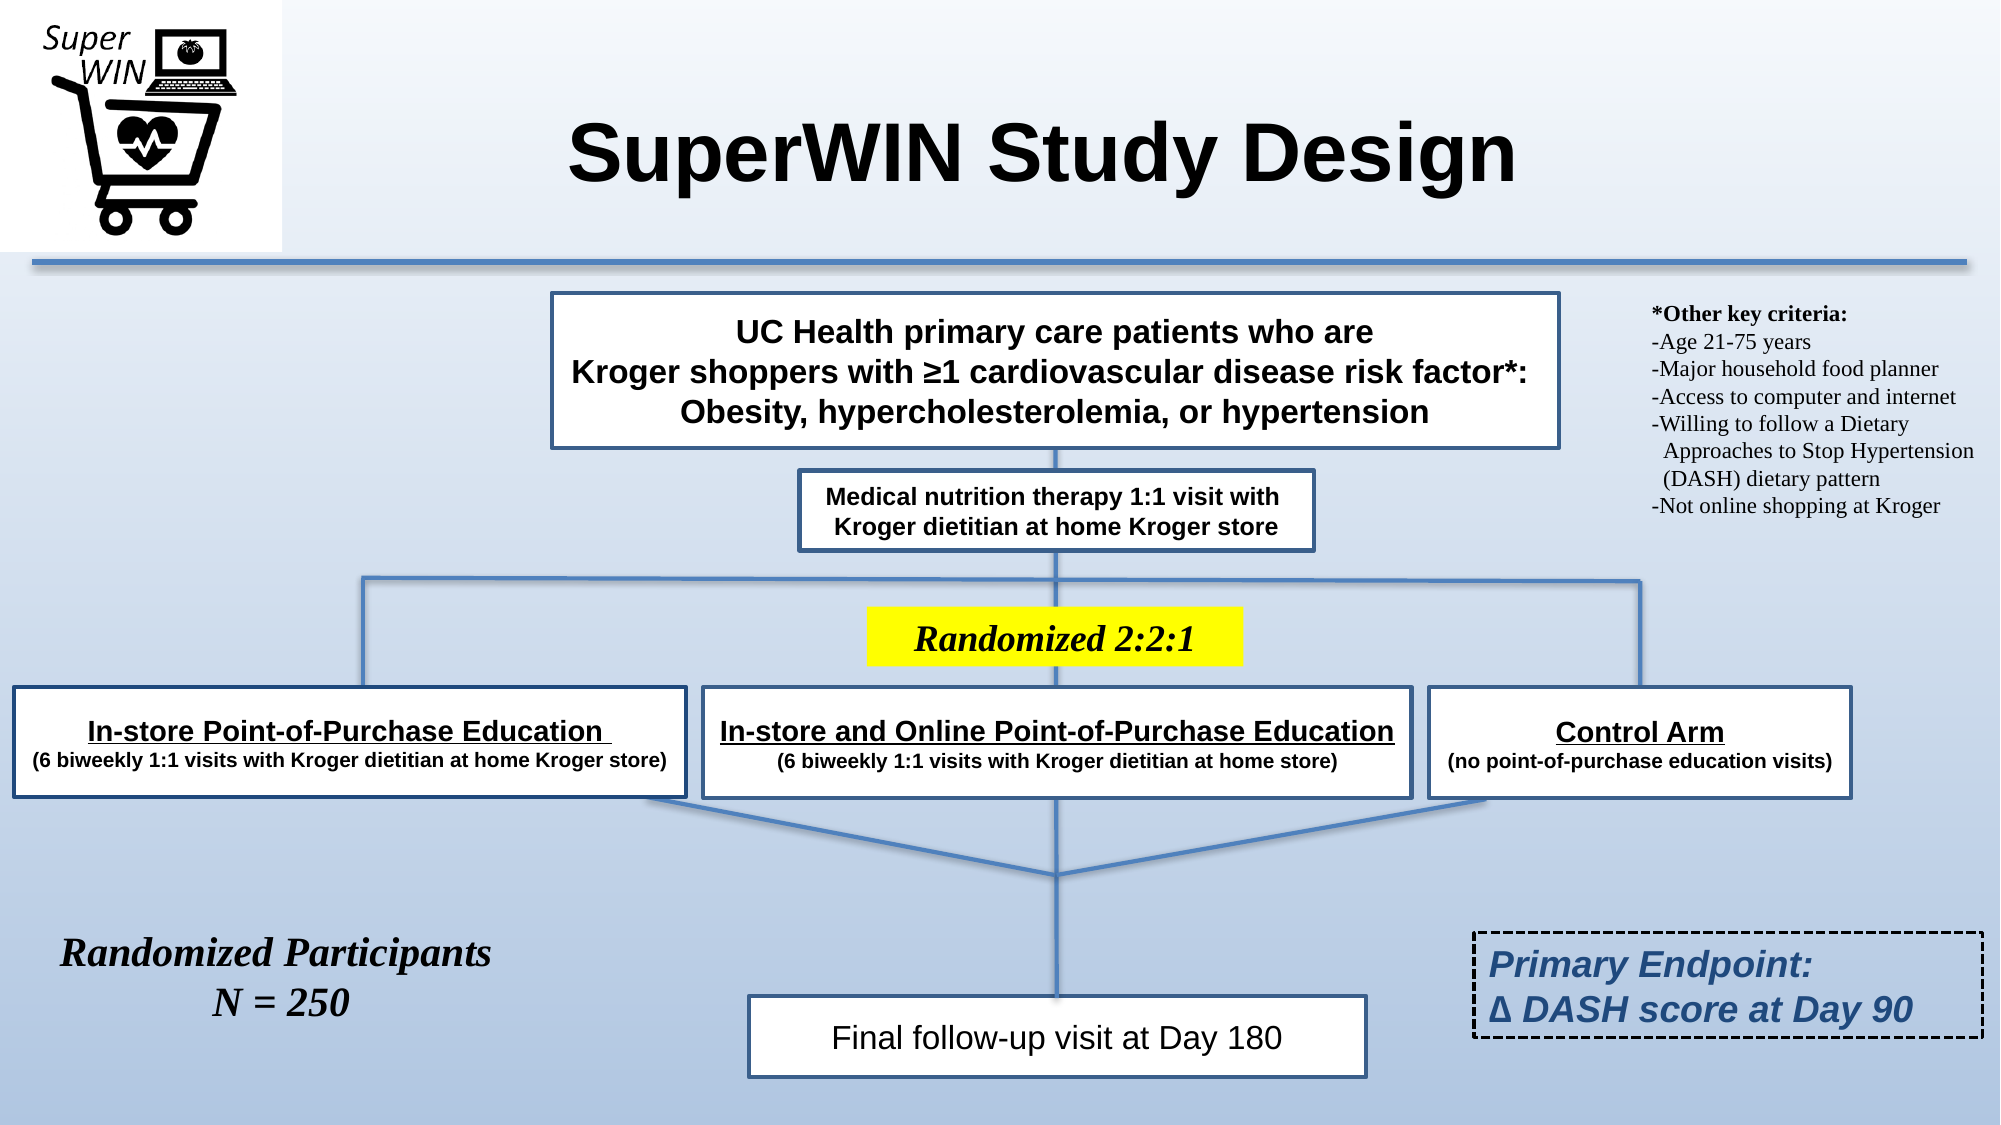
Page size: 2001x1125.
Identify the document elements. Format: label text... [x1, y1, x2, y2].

text_box Medical nutrition therapy 1:1 visit with Kroger dietitian at home Kroger store [797, 468, 1049, 553]
text_box In-store and Online Point-of-Purchase Education (6 biweekly 1:1 visits with Kroger dietitian at home store) [701, 685, 1049, 795]
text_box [645, 796, 1055, 876]
text_box In-store Point-of-Purchase Education (6 biweekly 1:1 visits with Kroger dietitian at home Kroger store) [12, 685, 688, 799]
text_box Final follow-up visit at Day 180 [747, 994, 1368, 1079]
text_box Randomized 2:2:1 [1063, 606, 1244, 667]
picture [0, 0, 283, 252]
text_box Primary Endpoint: ∆ DASH score at Day 90 [1473, 932, 1983, 1038]
text_box *Other key criteria: -Age 21-75 years -Major household food planner -Access to computer and internet -Willing to follow a Dietary Approaches to Stop Hypertension (DASH) dietary pattern -Not online shopping at Kroger [1636, 291, 2000, 526]
text_box Randomized Participants N = 250 [32, 917, 531, 1033]
text_box Control Arm (no point-of-purchase education visits) [1427, 685, 1853, 800]
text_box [1056, 798, 1487, 876]
text_box UC Health primary care patients who are Kroger shoppers with ≥1 cardiovascular disease risk factor*: Obesity, hypercholesterolemia, or hypertension [550, 291, 1561, 450]
text_box In-store and Online Point-of-Purchase Education (6 biweekly 1:1 visits with Kroger dietitian at home store) [1063, 685, 1414, 797]
text_box Medical nutrition therapy 1:1 visit with Kroger dietitian at home Kroger store [1063, 468, 1316, 553]
text_box SuperWIN Study Design [384, 91, 1703, 206]
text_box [364, 577, 1641, 582]
text_box Randomized 2:2:1 [866, 606, 1049, 667]
